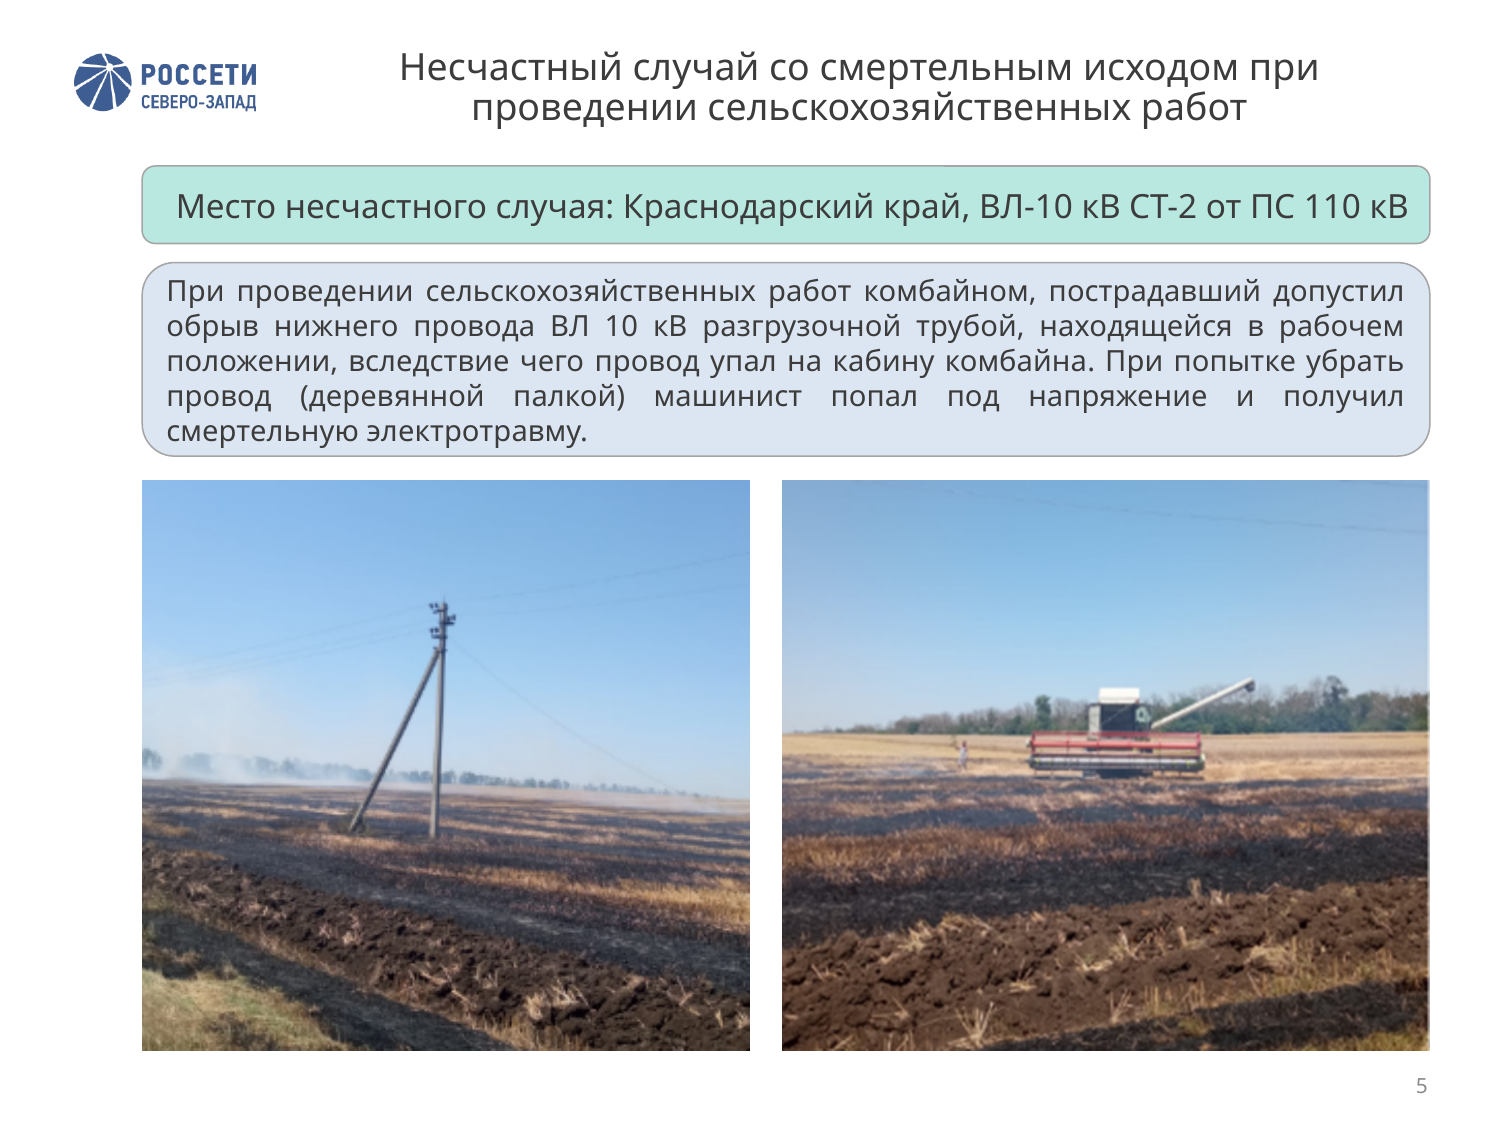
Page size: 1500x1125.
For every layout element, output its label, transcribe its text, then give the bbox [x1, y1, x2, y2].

picture [141, 480, 751, 1052]
text_box Место несчастного случая: Краснодарский край, ВЛ-10 кВ СТ-2 от ПС 110 кВ [140, 163, 1432, 246]
picture [74, 34, 256, 131]
title Несчастный случай со смертельным исходом при проведении сельскохозяйственных работ [289, 47, 1430, 138]
picture [782, 480, 1431, 1052]
text_box При проведении сельскохозяйственных работ комбайном, пострадавший допустил обрыв нижнего провода ВЛ 10 кВ разгрузочной трубой, находящейся в рабочем положении, вследствие чего провод упал на кабину комбайна. При попытке убрать провод (деревянной палкой) машинист попал под напряжение и получил смертельную электротравму. [140, 260, 1432, 459]
